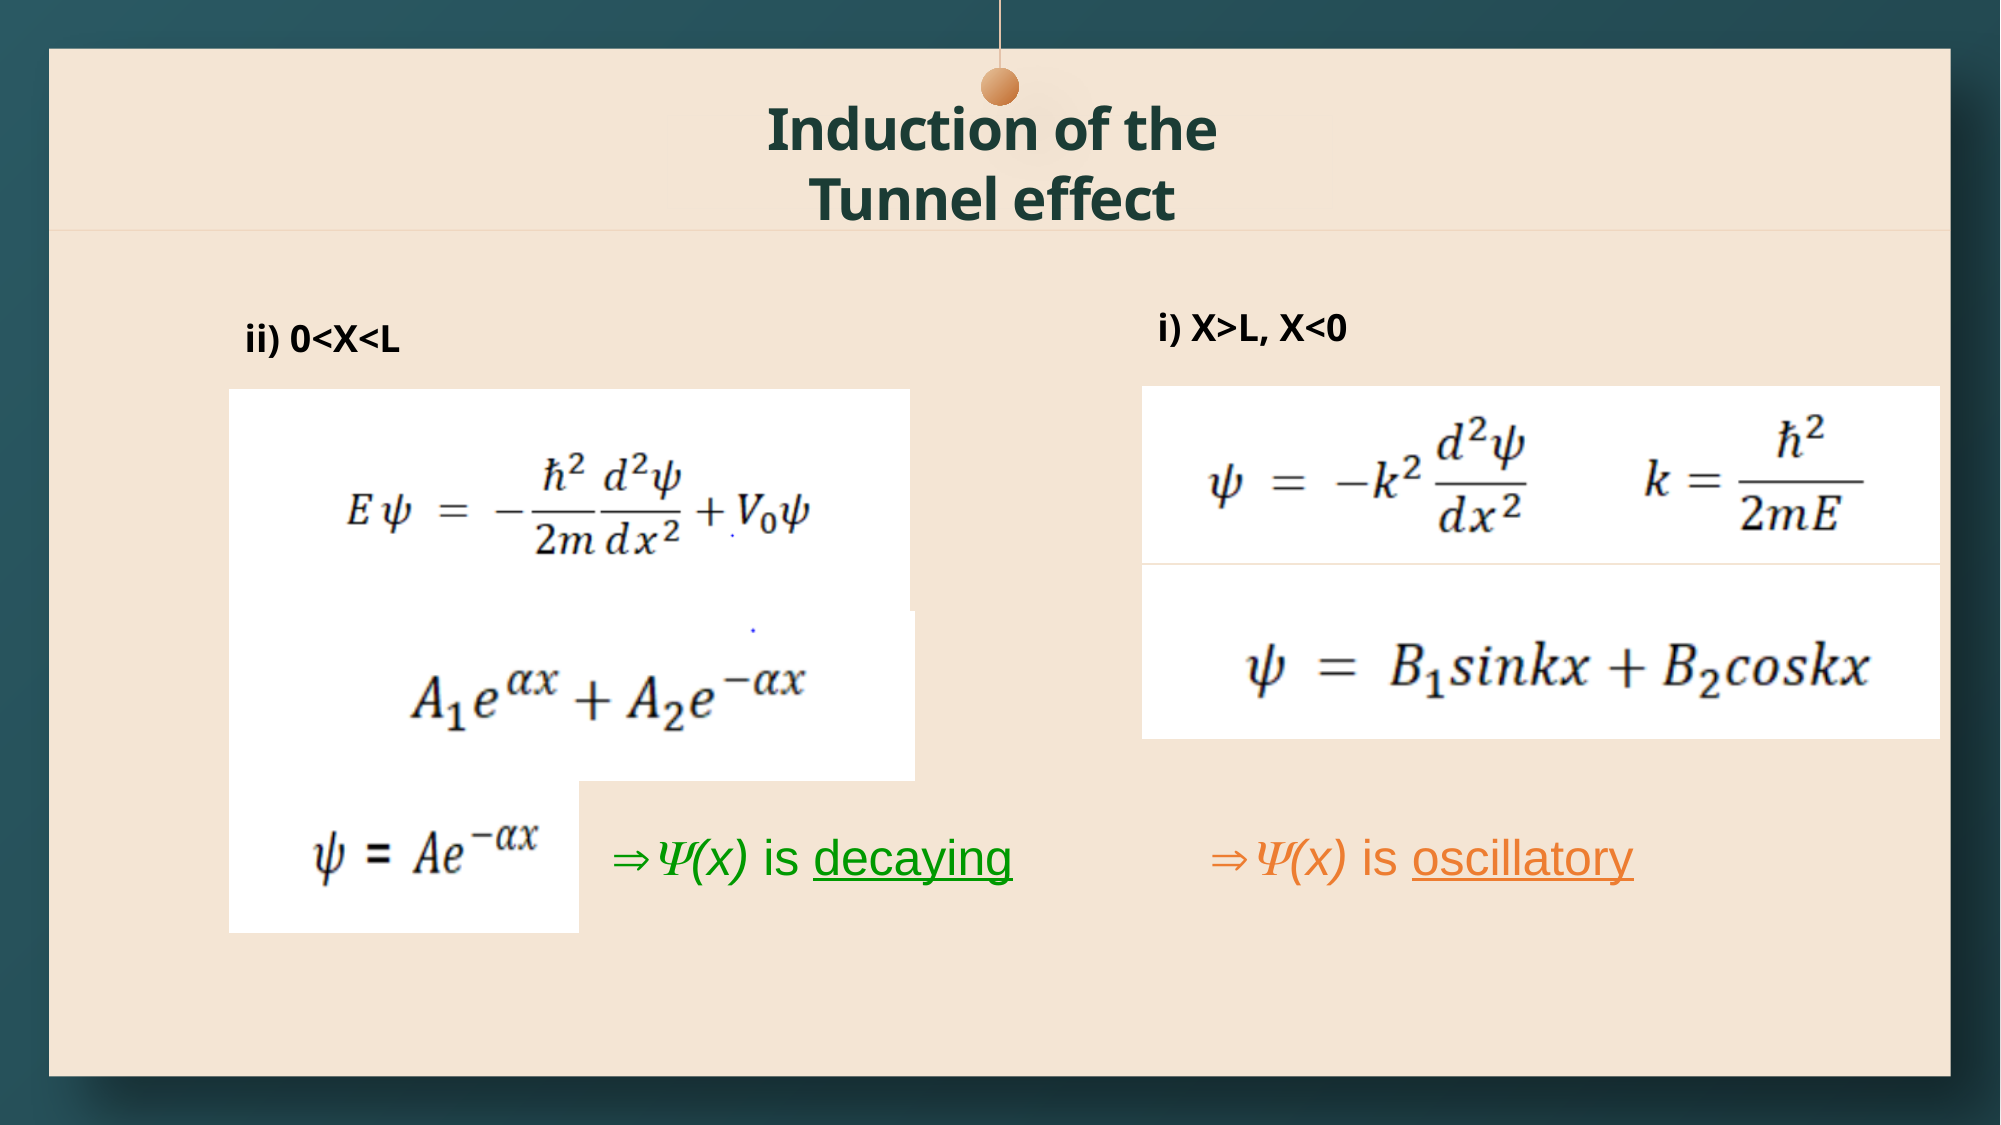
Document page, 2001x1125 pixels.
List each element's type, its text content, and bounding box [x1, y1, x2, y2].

picture [1142, 565, 1940, 739]
title Induction of the Tunnel effect [667, 115, 1333, 209]
text_box Y(x) is oscillatory [1194, 818, 1649, 894]
picture [1142, 386, 1940, 563]
picture [229, 389, 915, 933]
text_box Y(x) is decaying [596, 818, 1029, 894]
text_box i) X>L, X<0 [1142, 296, 1663, 356]
text_box ii) 0<X<L [229, 307, 526, 367]
